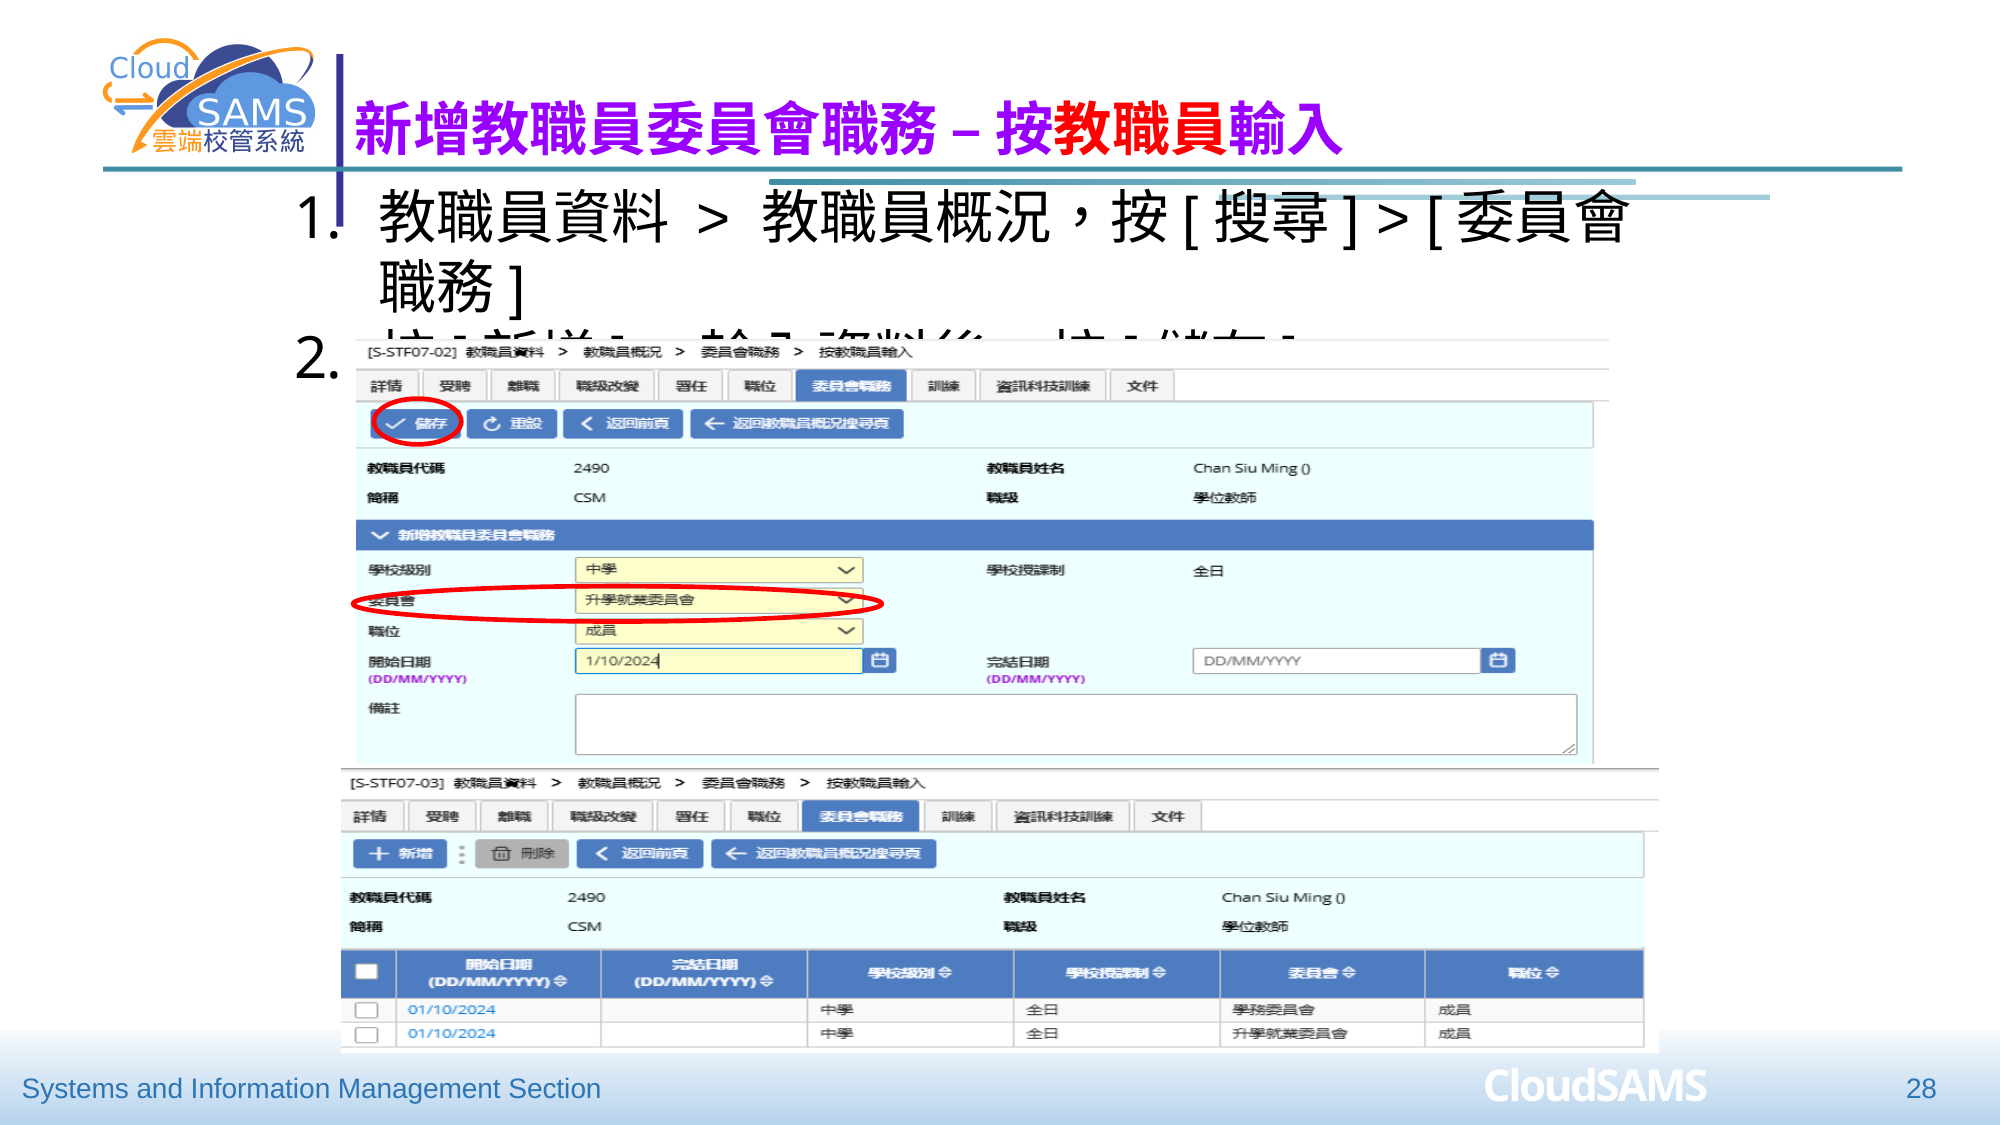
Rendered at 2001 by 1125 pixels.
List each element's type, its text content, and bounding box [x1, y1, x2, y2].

picture [87, 7, 349, 175]
text_box 教職員資料 > 教職員概況，按[搜尋] > [委員會職務] 按[新增]，輸入資料後，按[儲存] [279, 172, 1686, 398]
title 新增教職員委員會職務 – 按教職員輸入 [340, 44, 1907, 170]
picture [341, 768, 1659, 1053]
slide_number 28 [1755, 1063, 1952, 1125]
picture [356, 339, 1609, 764]
